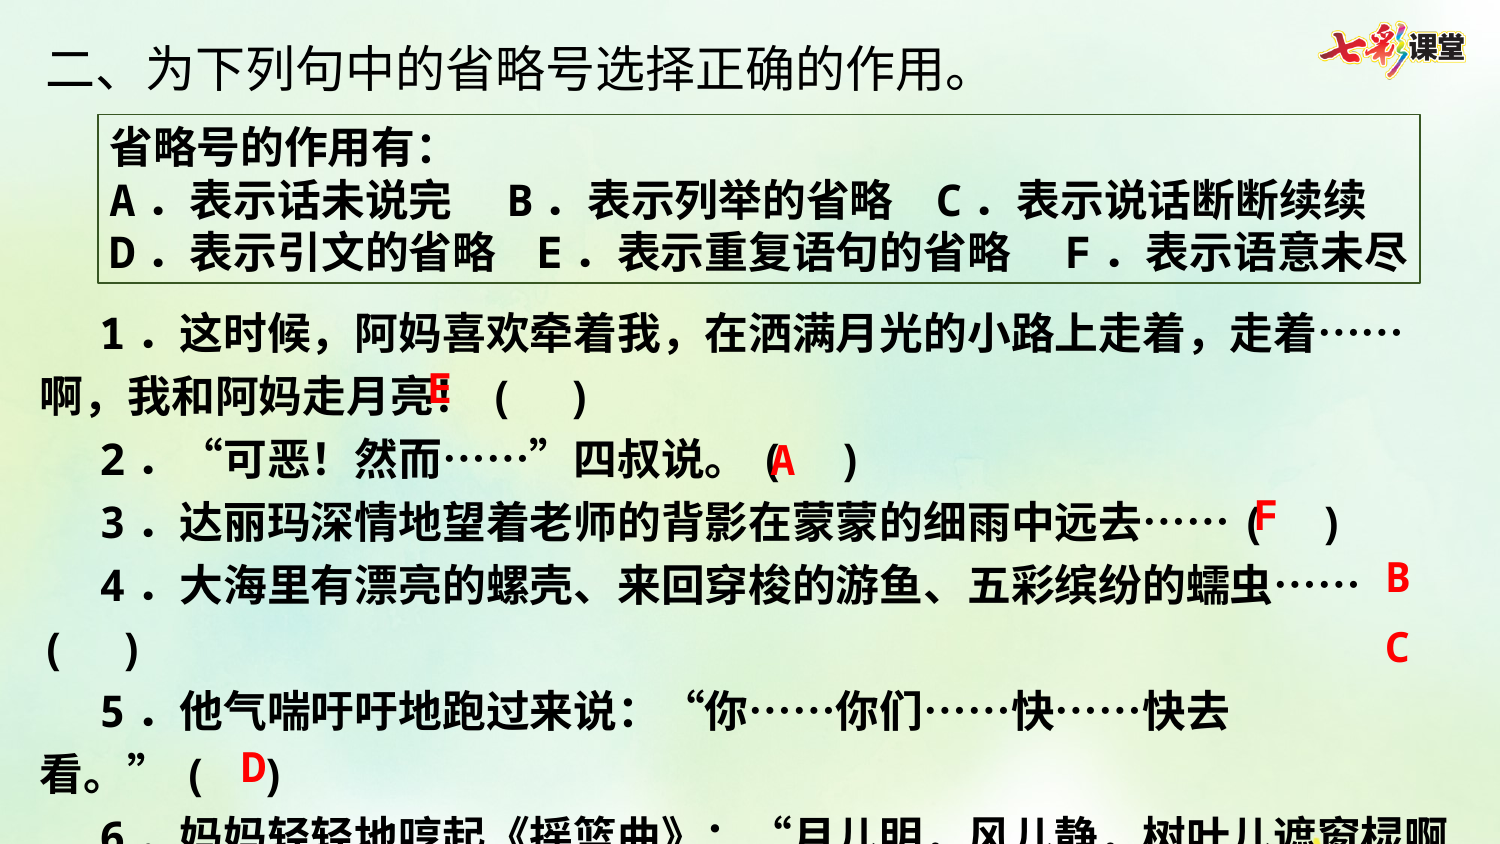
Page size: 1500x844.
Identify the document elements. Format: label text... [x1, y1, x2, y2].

text_box A [759, 427, 861, 490]
text_box C [1373, 614, 1452, 677]
picture [0, 0, 1500, 844]
text_box 二、为下列句中的省略号选择正确的作用。 [34, 32, 1041, 104]
text_box B [1374, 545, 1452, 607]
text_box D [230, 735, 308, 797]
text_box 省略号的作用有： A．表示话未说完 B．表示列举的省略 C．表示说话断断续续 D．表示引文的省略 E．表示重复语句的省略 F．表示语意未尽 [98, 114, 1421, 284]
text_box F [1242, 483, 1320, 545]
text_box E [415, 356, 494, 418]
text_box 1．这时候，阿妈喜欢牵着我，在洒满月光的小路上走着，走着……啊，我和阿妈走月亮！( ) 2．“可恶！然而……”四叔说。( ) 3．达丽玛深情地望着老师的背影在蒙蒙的细雨中远去……( ) 4．大海里有漂亮的螺壳、来回穿梭的游鱼、五彩缤纷的蠕虫……( ) 5．他气喘吁吁地跑过来说：“你……你们……快……快去看。”( ) 6．妈妈轻轻地哼起《摇篮曲》：“月儿明，风儿静，树叶儿遮窗棂啊……”( ) [28, 290, 1474, 844]
